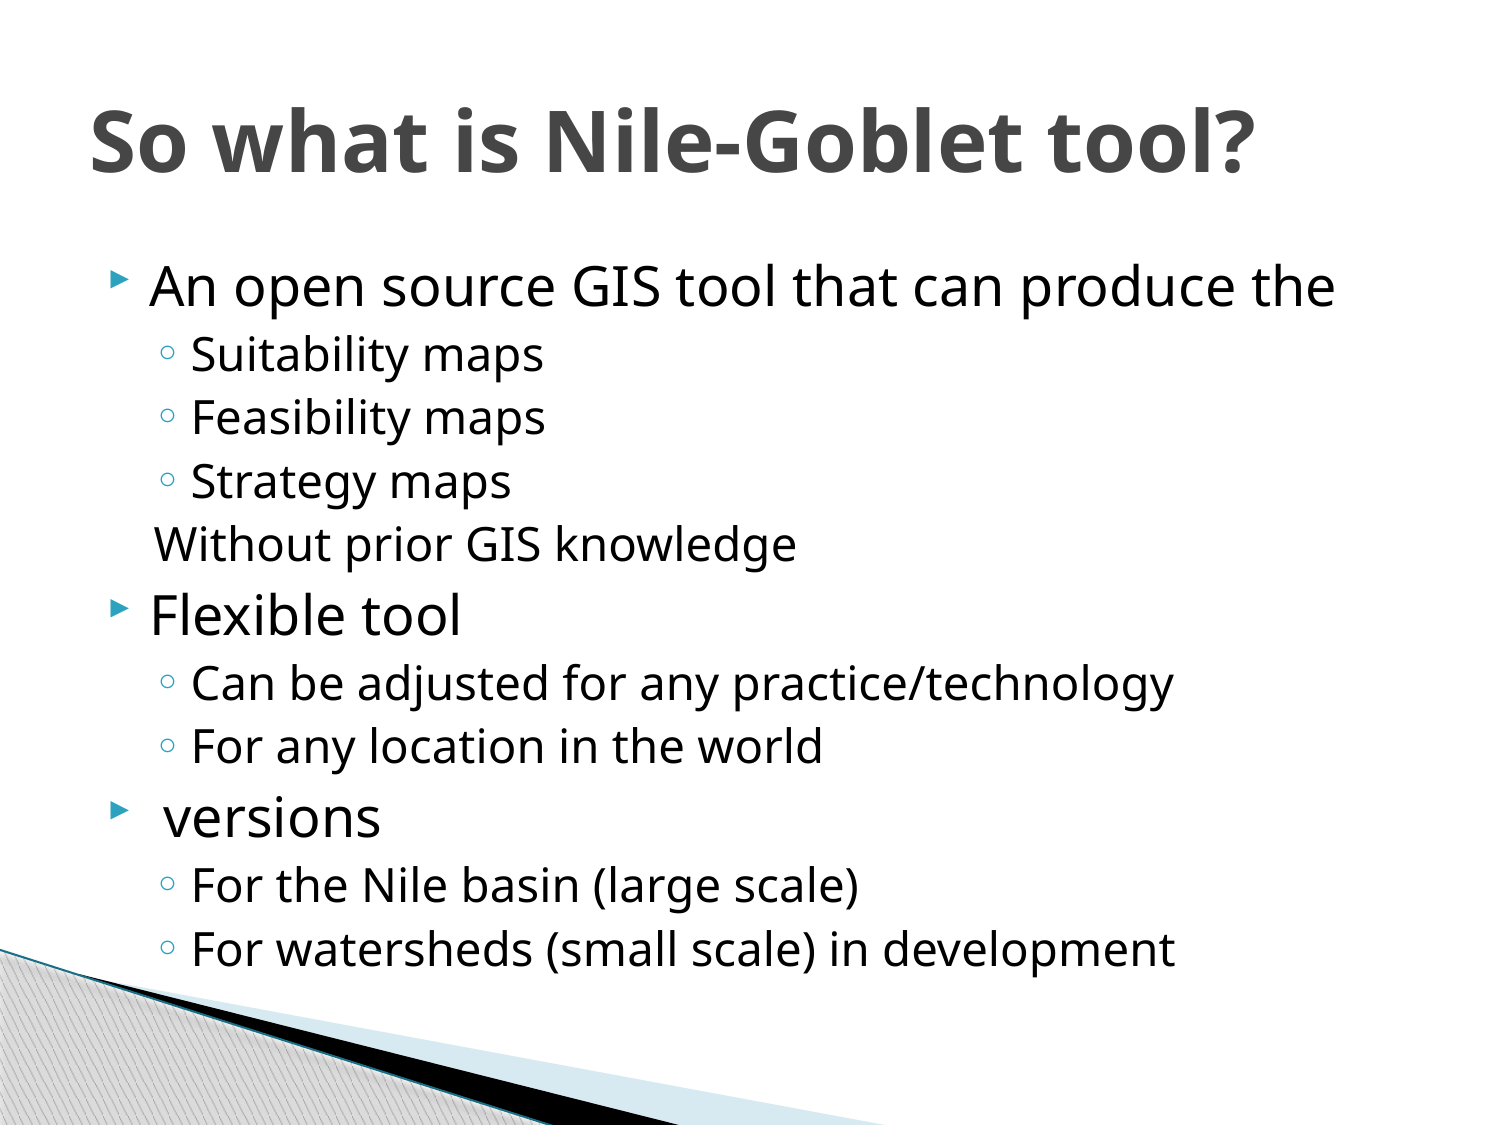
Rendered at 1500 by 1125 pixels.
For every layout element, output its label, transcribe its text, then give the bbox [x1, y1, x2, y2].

list An open source GIS tool that can produce the Suitability maps Feasibility maps Strategy maps Without prior GIS knowledge Flexible tool Can be adjusted for any practice/technology For any location in the world versions For the Nile basin (large scale) For watersheds (small scale) in development [75, 243, 1425, 986]
title So what is Nile-Goblet tool? [75, 45, 1425, 233]
